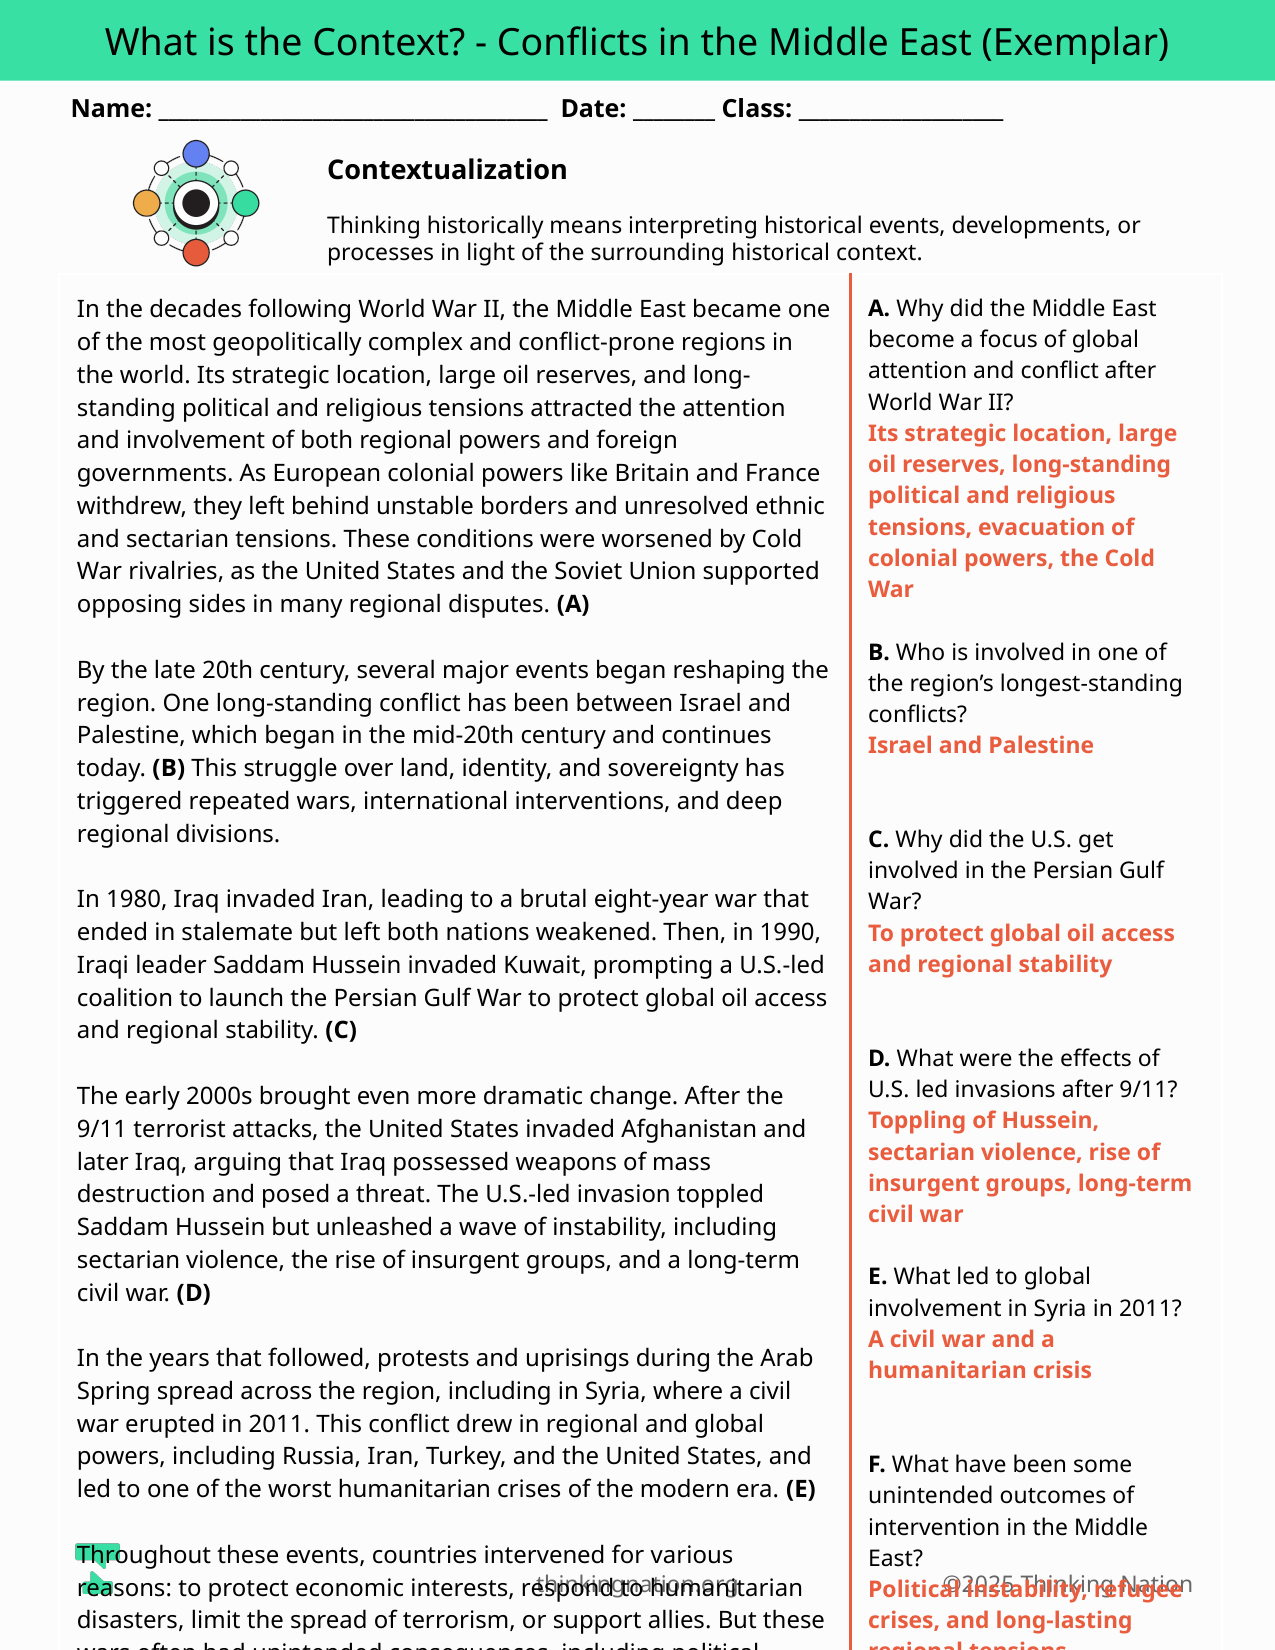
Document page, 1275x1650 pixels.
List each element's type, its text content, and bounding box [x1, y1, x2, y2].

text_box What is the Context? - Conflicts in the Middle East (Exemplar) [0, 0, 1275, 81]
table_header In the decades following World War II, the Middle East became one of the most geopolitically complex and conflict-prone regions in the world. Its strategic location, large oil reserves, and long-standing political and religious tensions attracted the attention and involvement of both regional powers and foreign governments. As European colonial powers like Britain and France withdrew, they left behind unstable borders and unresolved ethnic and sectarian tensions. These conditions were worsened by Cold War rivalries, as the United States and the Soviet Union supported opposing sides in many regional disputes. (A) By the late 20th century, several major events began reshaping the region. One long-standing conflict has been between Israel and Palestine, which began in the mid-20th century and continues today. (B) This struggle over land, identity, and sovereignty has triggered repeated wars, international interventions, and deep regional divisions. In 1980, Iraq invaded Iran, leading to a brutal eight-year war that ended in stalemate but left both nations weakened. Then, in 1990, Iraqi leader Saddam Hussein invaded Kuwait, prompting a U.S.-led coalition to launch the Persian Gulf War to protect global oil access and regional stability. (C) The early 2000s brought even more dramatic change. After the 9/11 terrorist attacks, the United States invaded Afghanistan and later Iraq, arguing that Iraq possessed weapons of mass destruction and posed a threat. The U.S.-led invasion toppled Saddam Hussein but unleashed a wave of instability, including sectarian violence, the rise of insurgent groups, and a long-term civil war. (D) In the years that followed, protests and uprisings during the Arab Spring spread across the region, including in Syria, where a civil war erupted in 2011. This conflict drew in regional and global powers, including Russia, Iran, Turkey, and the United States, and led to one of the worst humanitarian crises of the modern era. (E) Throughout these events, countries intervened for various reasons: to protect economic interests, respond to humanitarian disasters, limit the spread of terrorism, or support allies. But these wars often had unintended consequences, including political instability, refugee crises, and long-lasting regional tensions. (F) [60, 275, 849, 1650]
text_box Contextualization Thinking historically means interpreting historical events, developments, or processes in light of the surrounding historical context. [308, 137, 1201, 262]
picture [113, 120, 279, 286]
text_box Name: ______________________________________ Date: ________ Class: ____________________ [55, 77, 1223, 137]
table_header A. Why did the Middle East become a focus of global attention and conflict after World War II? Its strategic location, large oil reserves, long-standing political and religious tensions, evacuation of colonial powers, the Cold War B. Who is involved in one of the region’s longest-standing conflicts? Israel and Palestine C. Why did the U.S. get involved in the Persian Gulf War? To protect global oil access and regional stability D. What were the effects of U.S. led invasions after 9/11? Toppling of Hussein, sectarian violence, rise of insurgent groups, long-term civil war E. What led to global involvement in Syria in 2011? A civil war and a humanitarian crisis F. What have been some unintended outcomes of intervention in the Middle East? Political instability, refugee crises, and long-lasting regional tensions [852, 275, 1221, 1650]
picture [62, 1533, 133, 1604]
